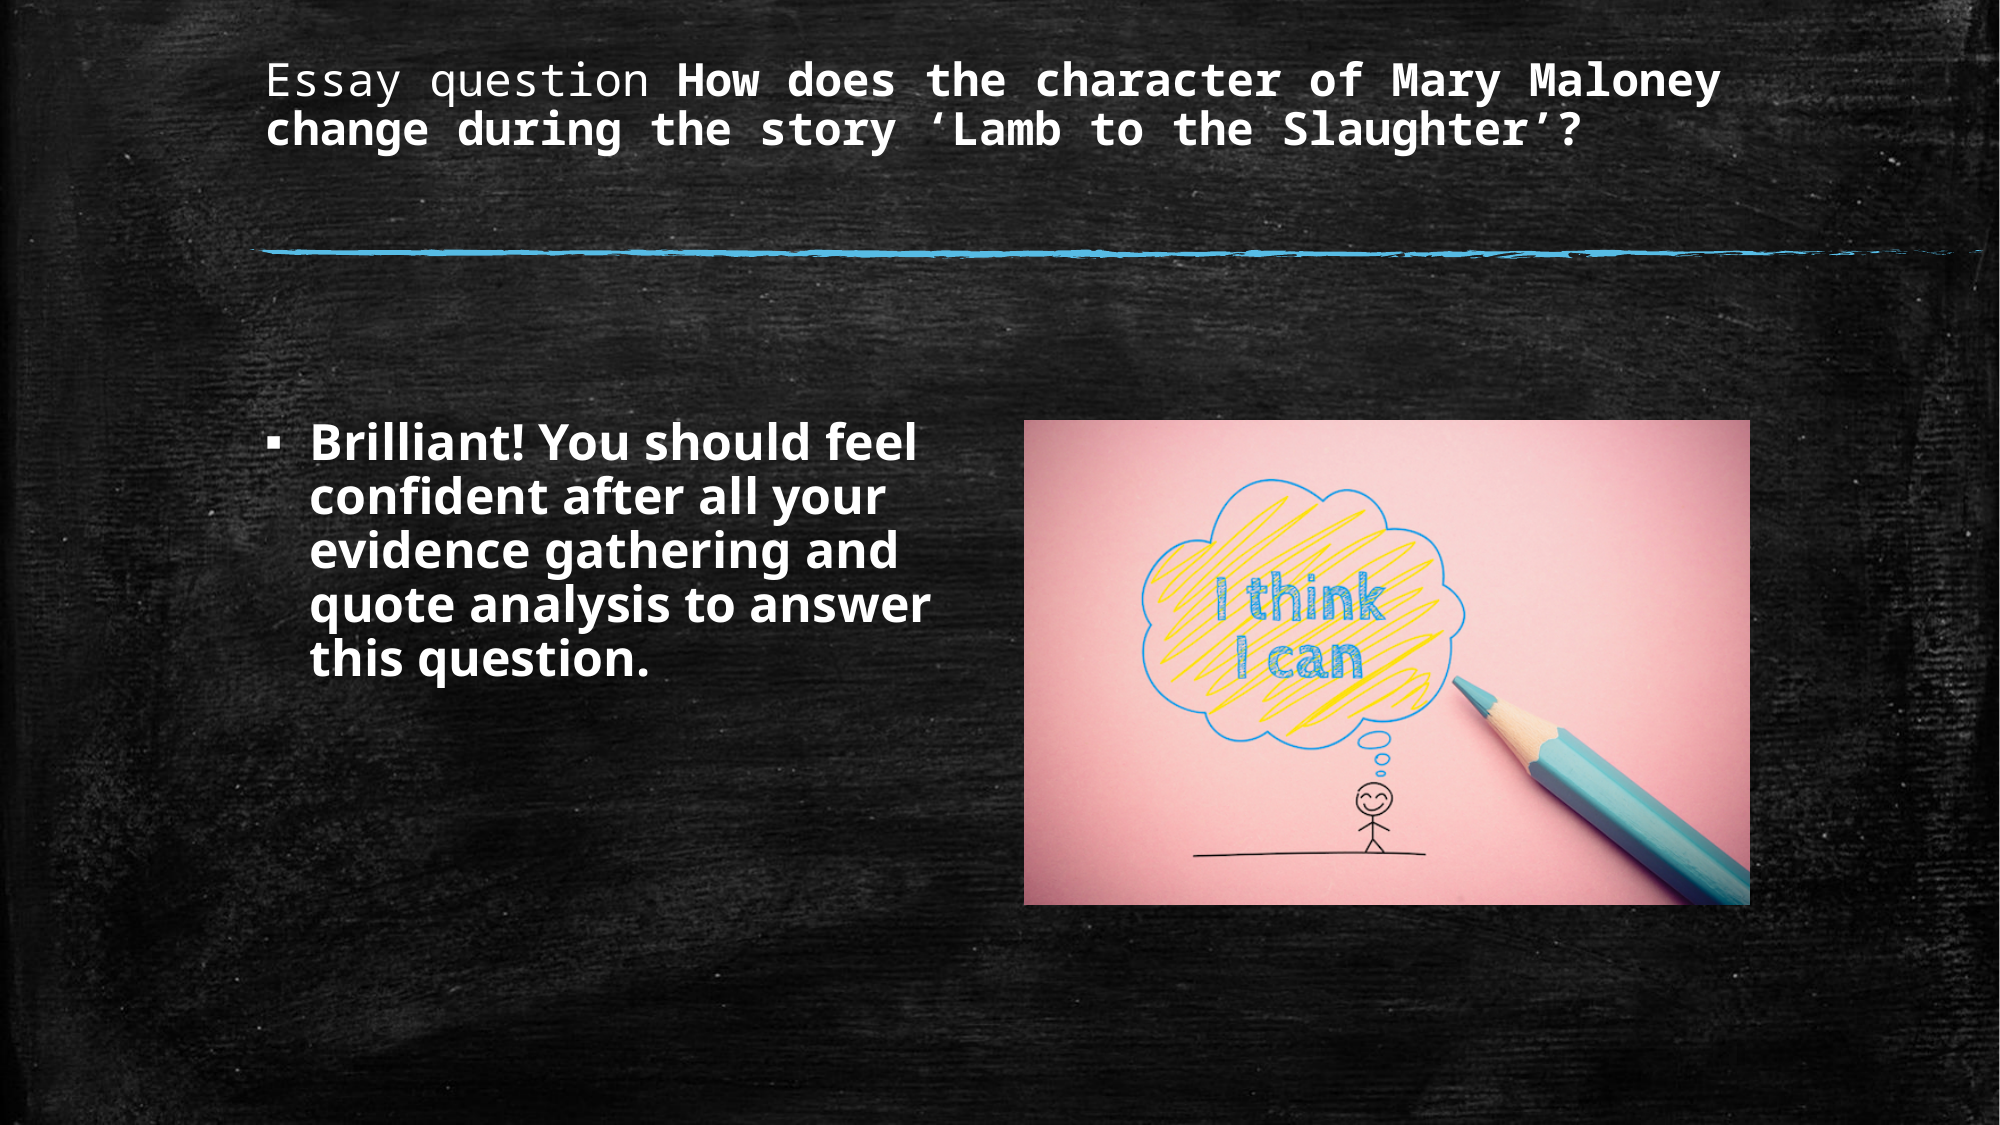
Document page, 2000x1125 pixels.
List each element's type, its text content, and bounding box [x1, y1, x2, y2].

list Brilliant! You should feel confident after all your evidence gathering and quote analysis to answer this question. [249, 312, 975, 1013]
title Essay question How does the character of Mary Maloney change during the story ‘Lamb to the Slaughter’? [249, 45, 1750, 213]
picture [0, 0, 2000, 1125]
